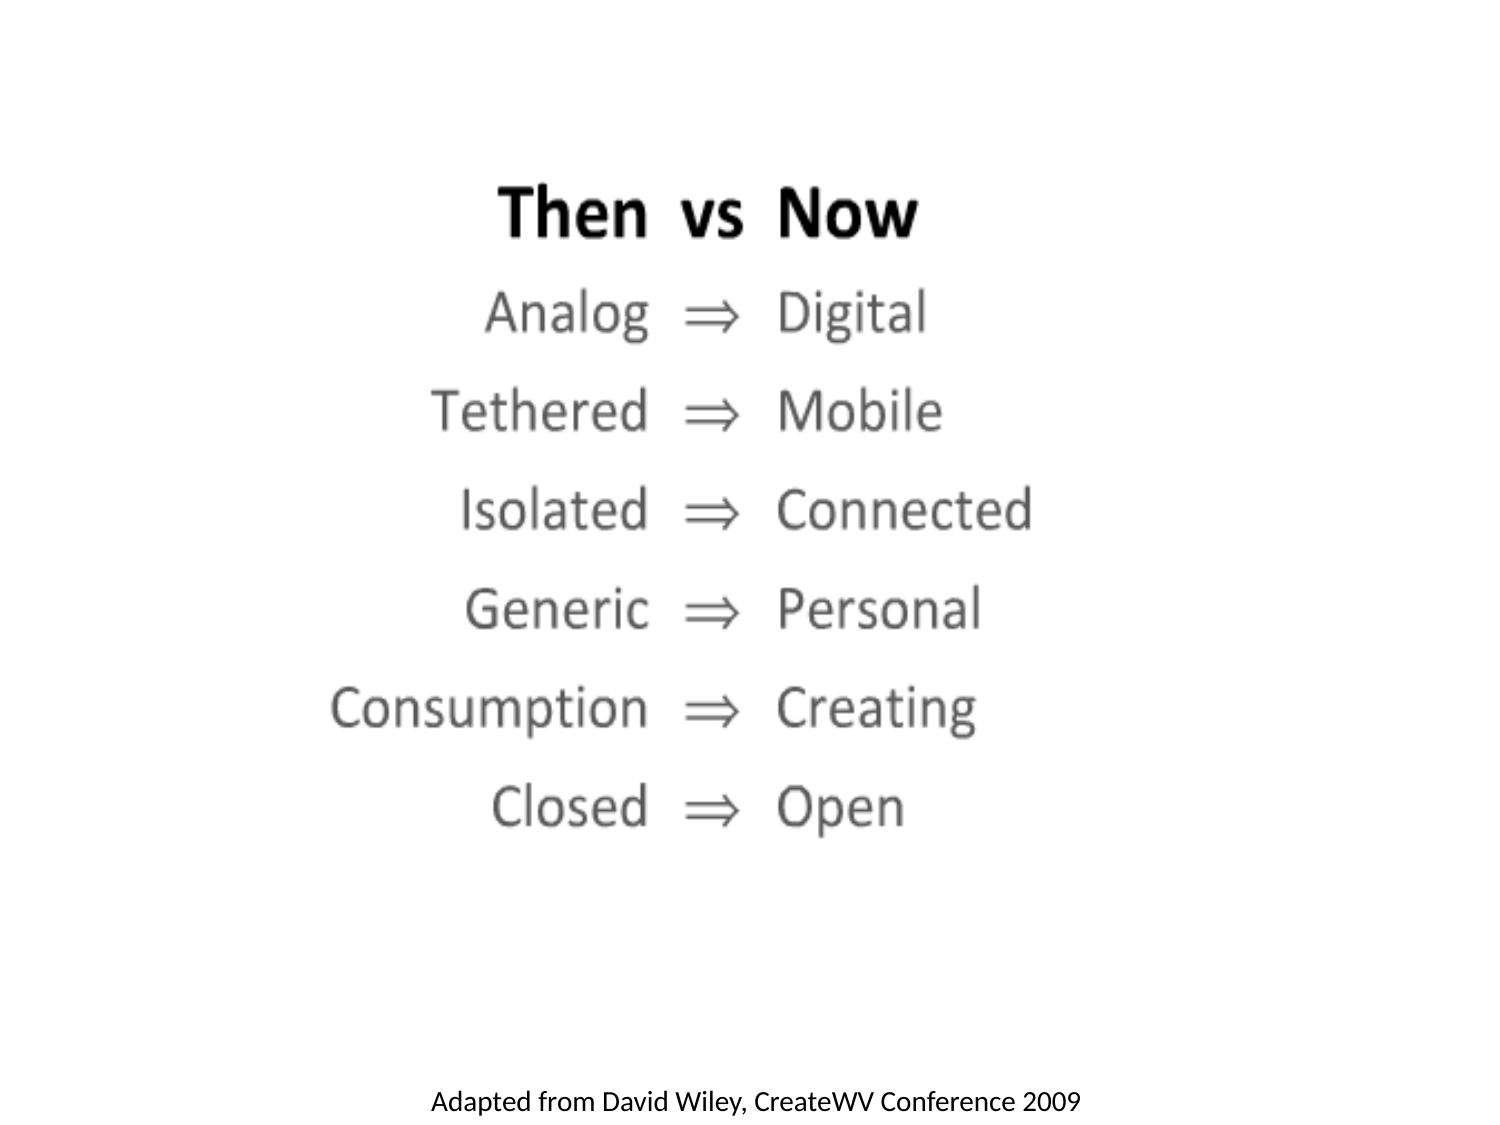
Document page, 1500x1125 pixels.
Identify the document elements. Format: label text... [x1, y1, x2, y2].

picture [187, 0, 1363, 1001]
text_box Adapted from David Wiley, CreateWV Conference 2009 [262, 1074, 1250, 1125]
